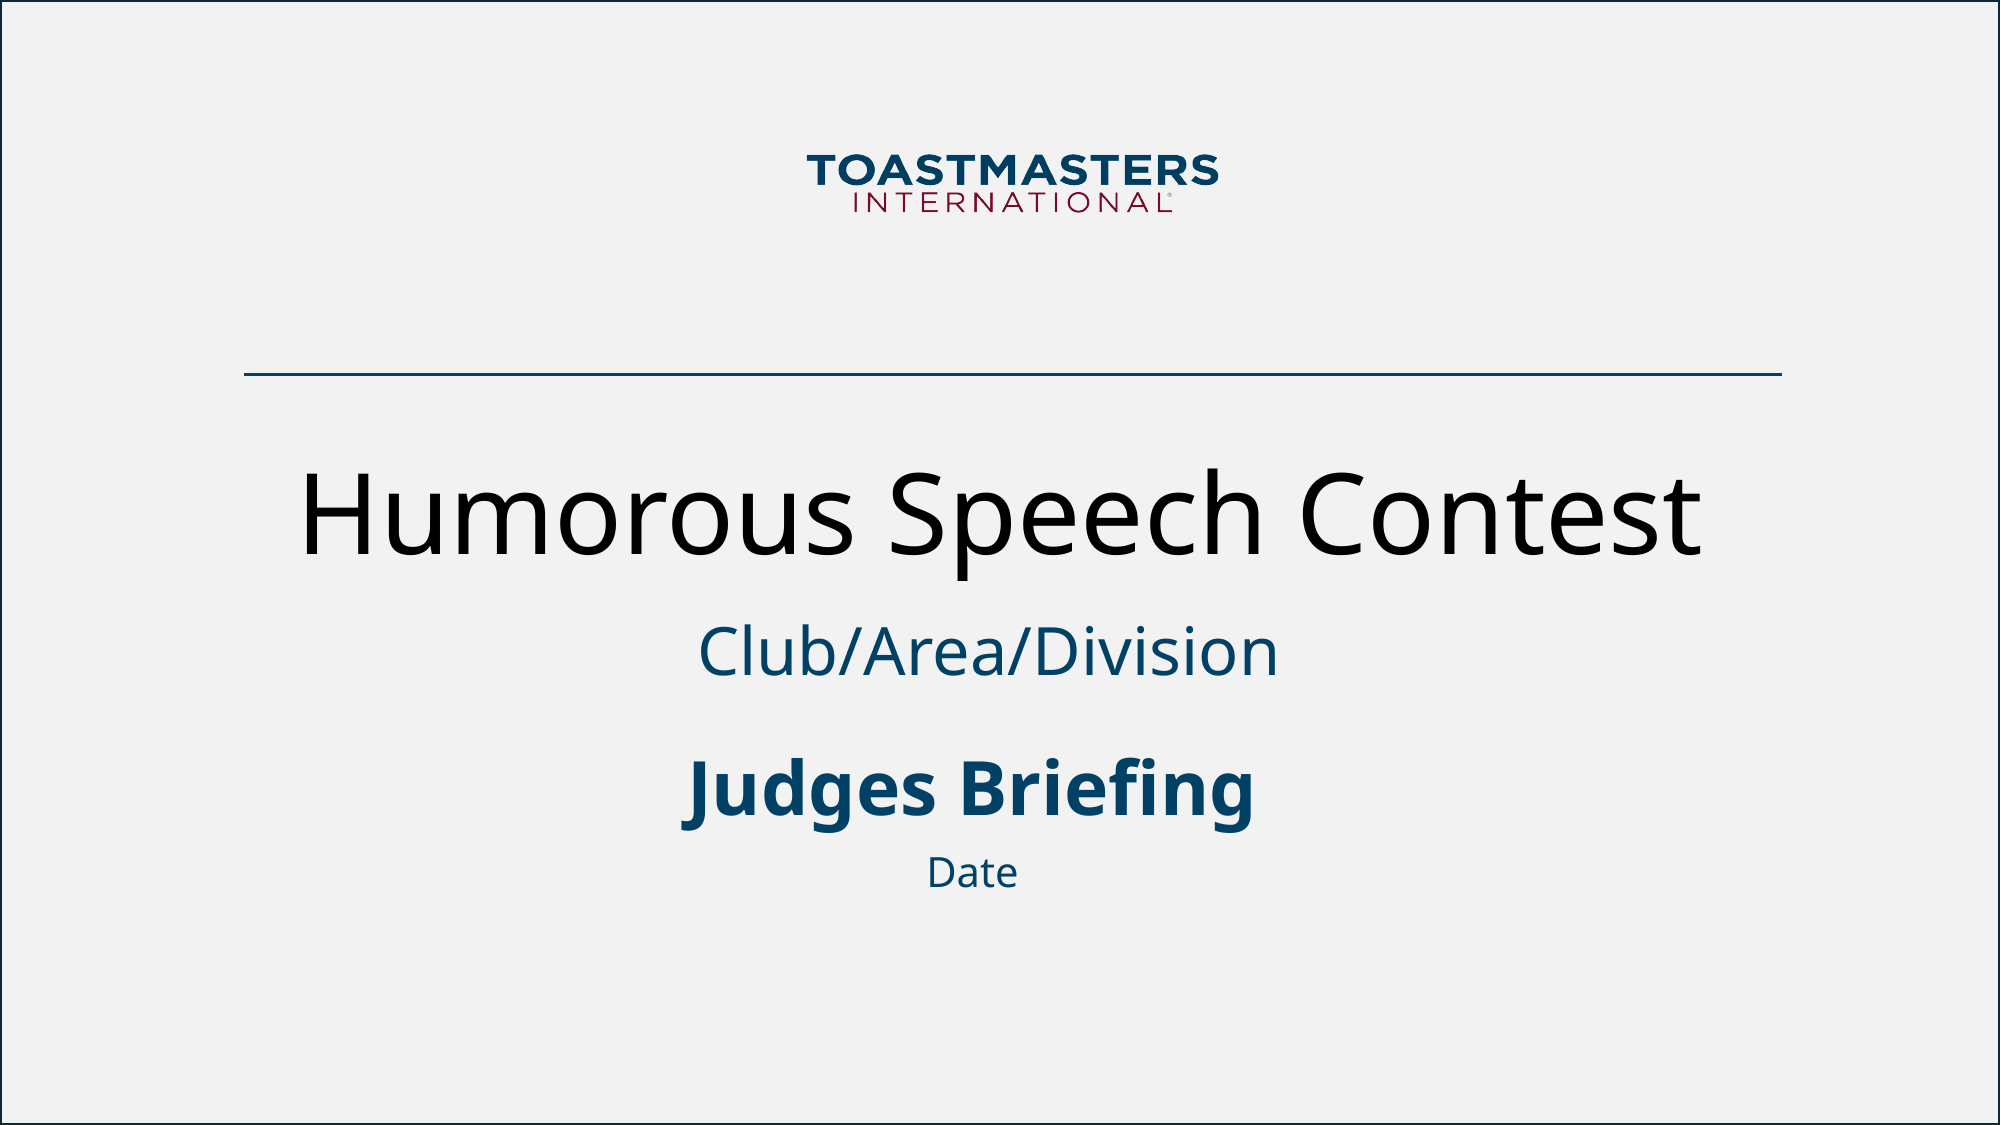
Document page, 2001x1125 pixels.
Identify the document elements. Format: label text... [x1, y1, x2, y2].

text_box Club/Area/Division [342, 612, 1637, 702]
text_box [0, 0, 2000, 1125]
text_box Humorous Speech Contest [206, 449, 1794, 612]
text_box Judges Briefing Date [325, 742, 1620, 835]
picture [693, 0, 1333, 563]
